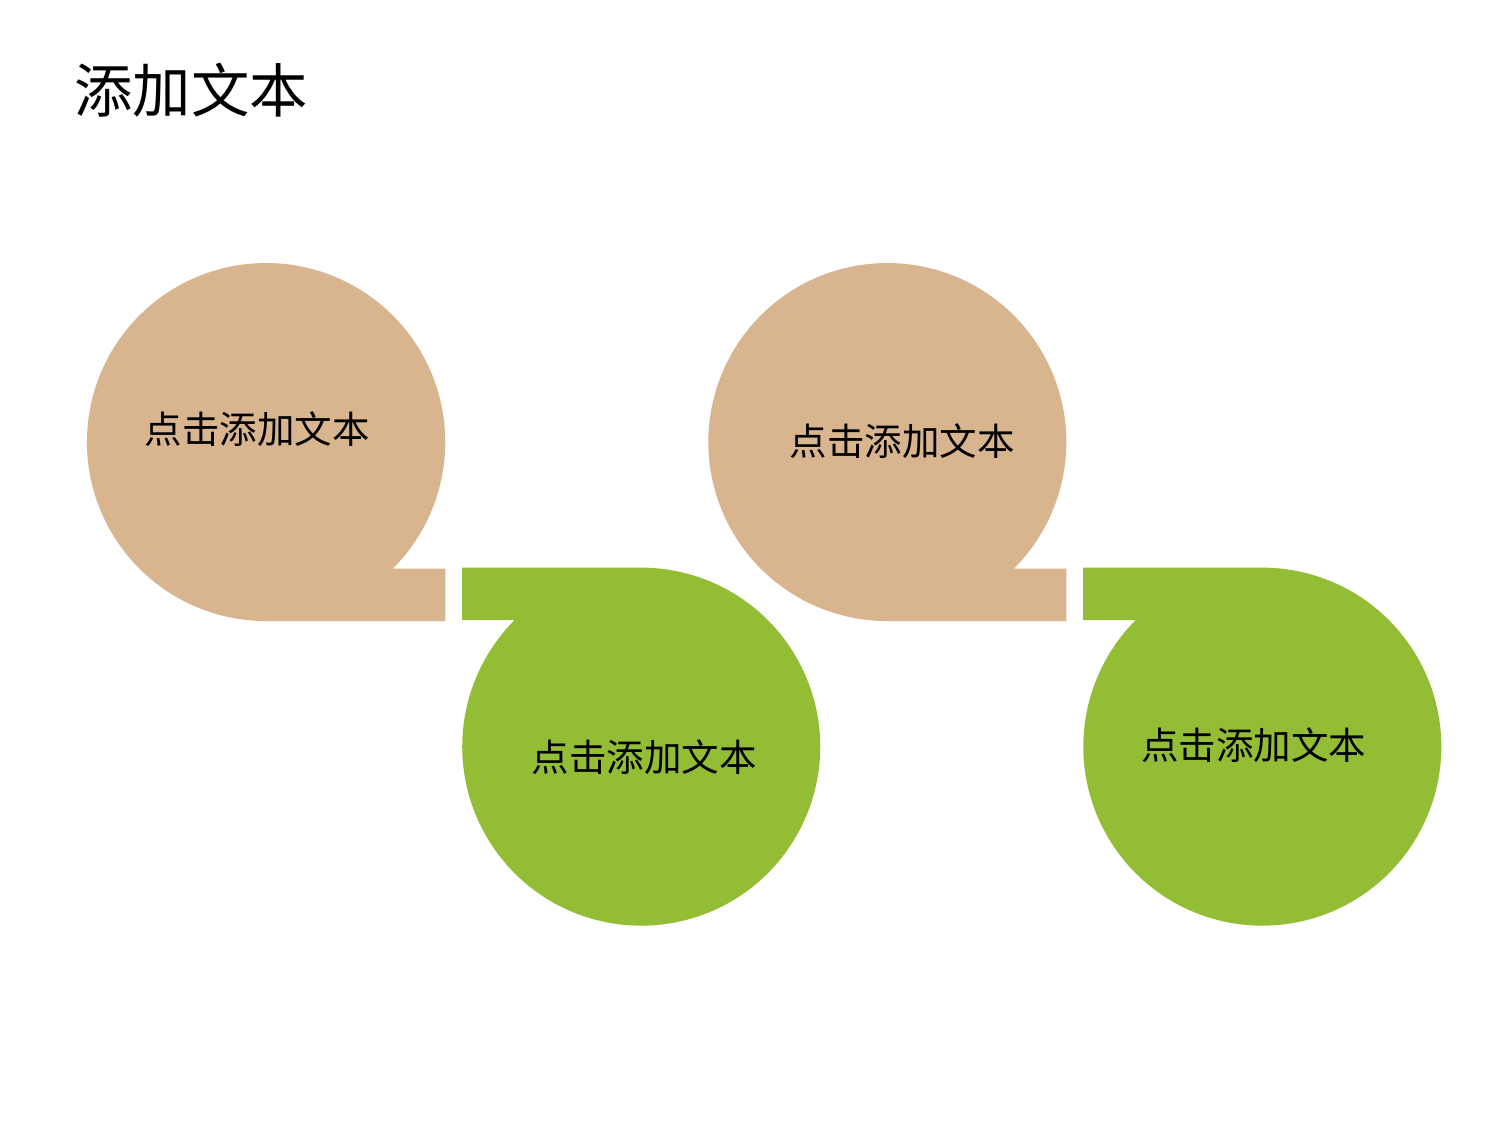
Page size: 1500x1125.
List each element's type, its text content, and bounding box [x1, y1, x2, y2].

text_box [706, 260, 1069, 624]
text_box 点击添加文本 [1126, 714, 1382, 775]
text_box 点击添加文本 [130, 398, 385, 459]
text_box [84, 260, 448, 624]
text_box 点击添加文本 [774, 410, 1030, 470]
text_box 添加文本 [60, 46, 323, 132]
text_box 点击添加文本 [516, 726, 772, 787]
text_box [1081, 565, 1444, 928]
text_box [460, 565, 823, 928]
